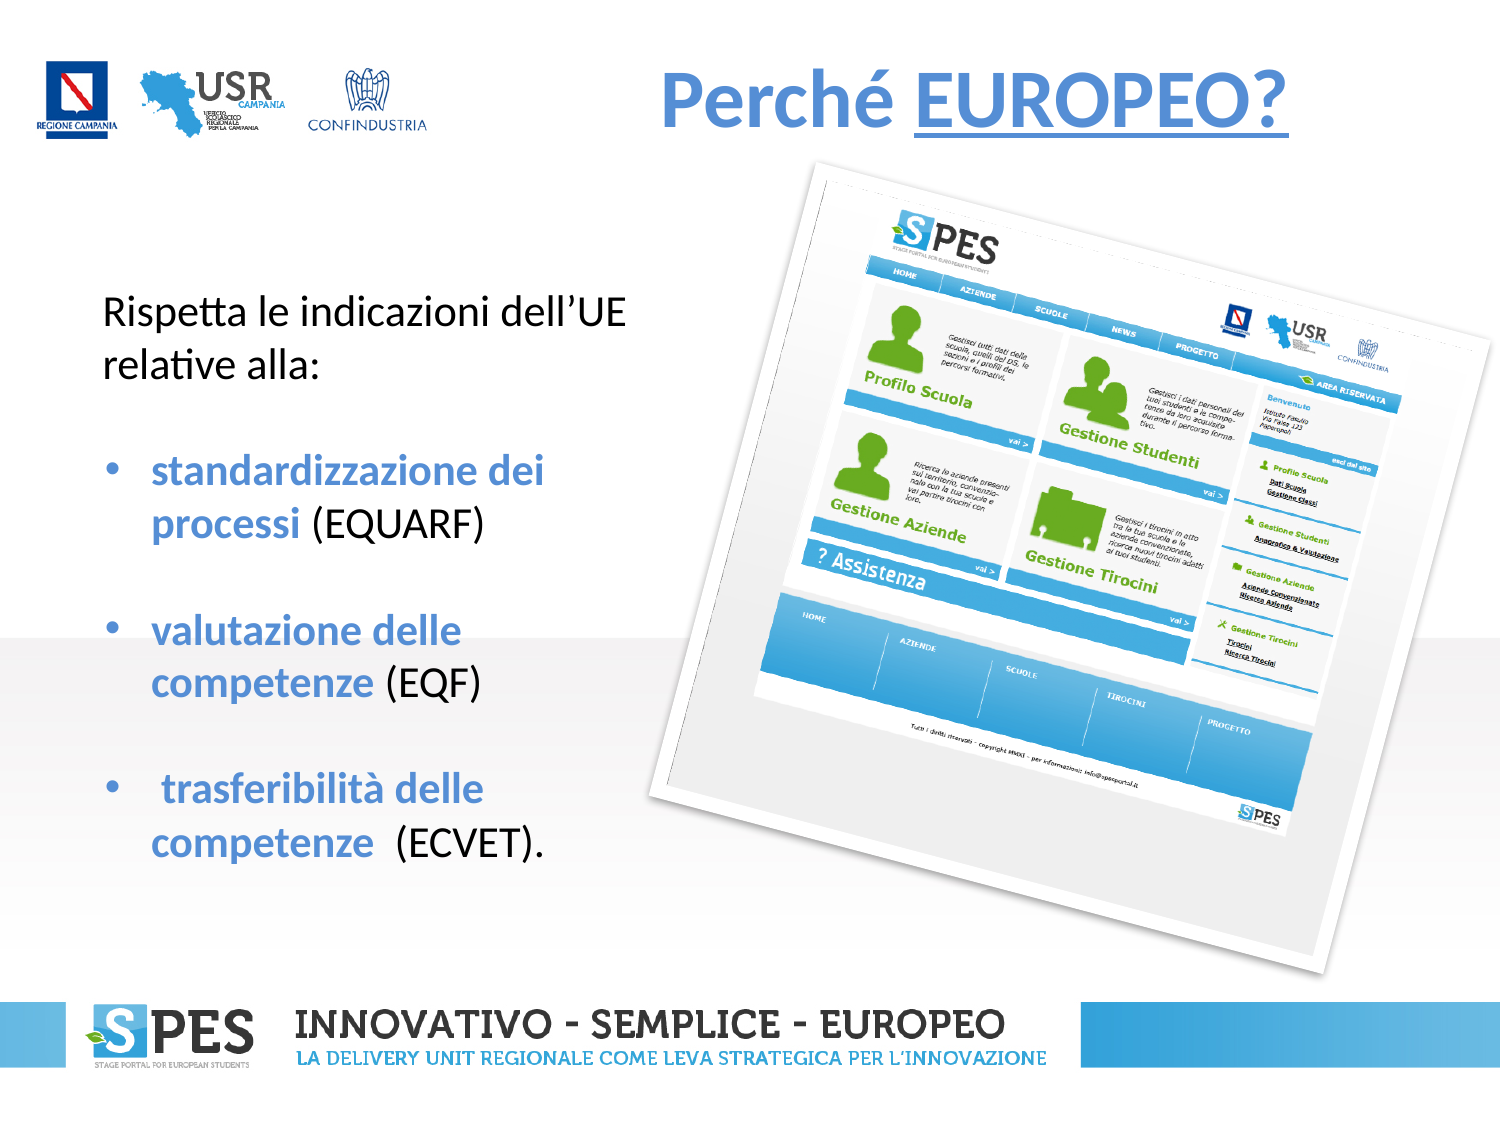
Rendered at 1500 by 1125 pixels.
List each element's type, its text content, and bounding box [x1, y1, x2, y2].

title Perché EUROPEO? [300, 0, 1500, 188]
list Rispetta le indicazioni dell’UE relative alla: standardizzazione dei processi (EQUARF) valutazione delle competenze (EQF) trasferibilità delle competenze (ECVET). [87, 275, 700, 875]
picture [0, 32, 1500, 1093]
